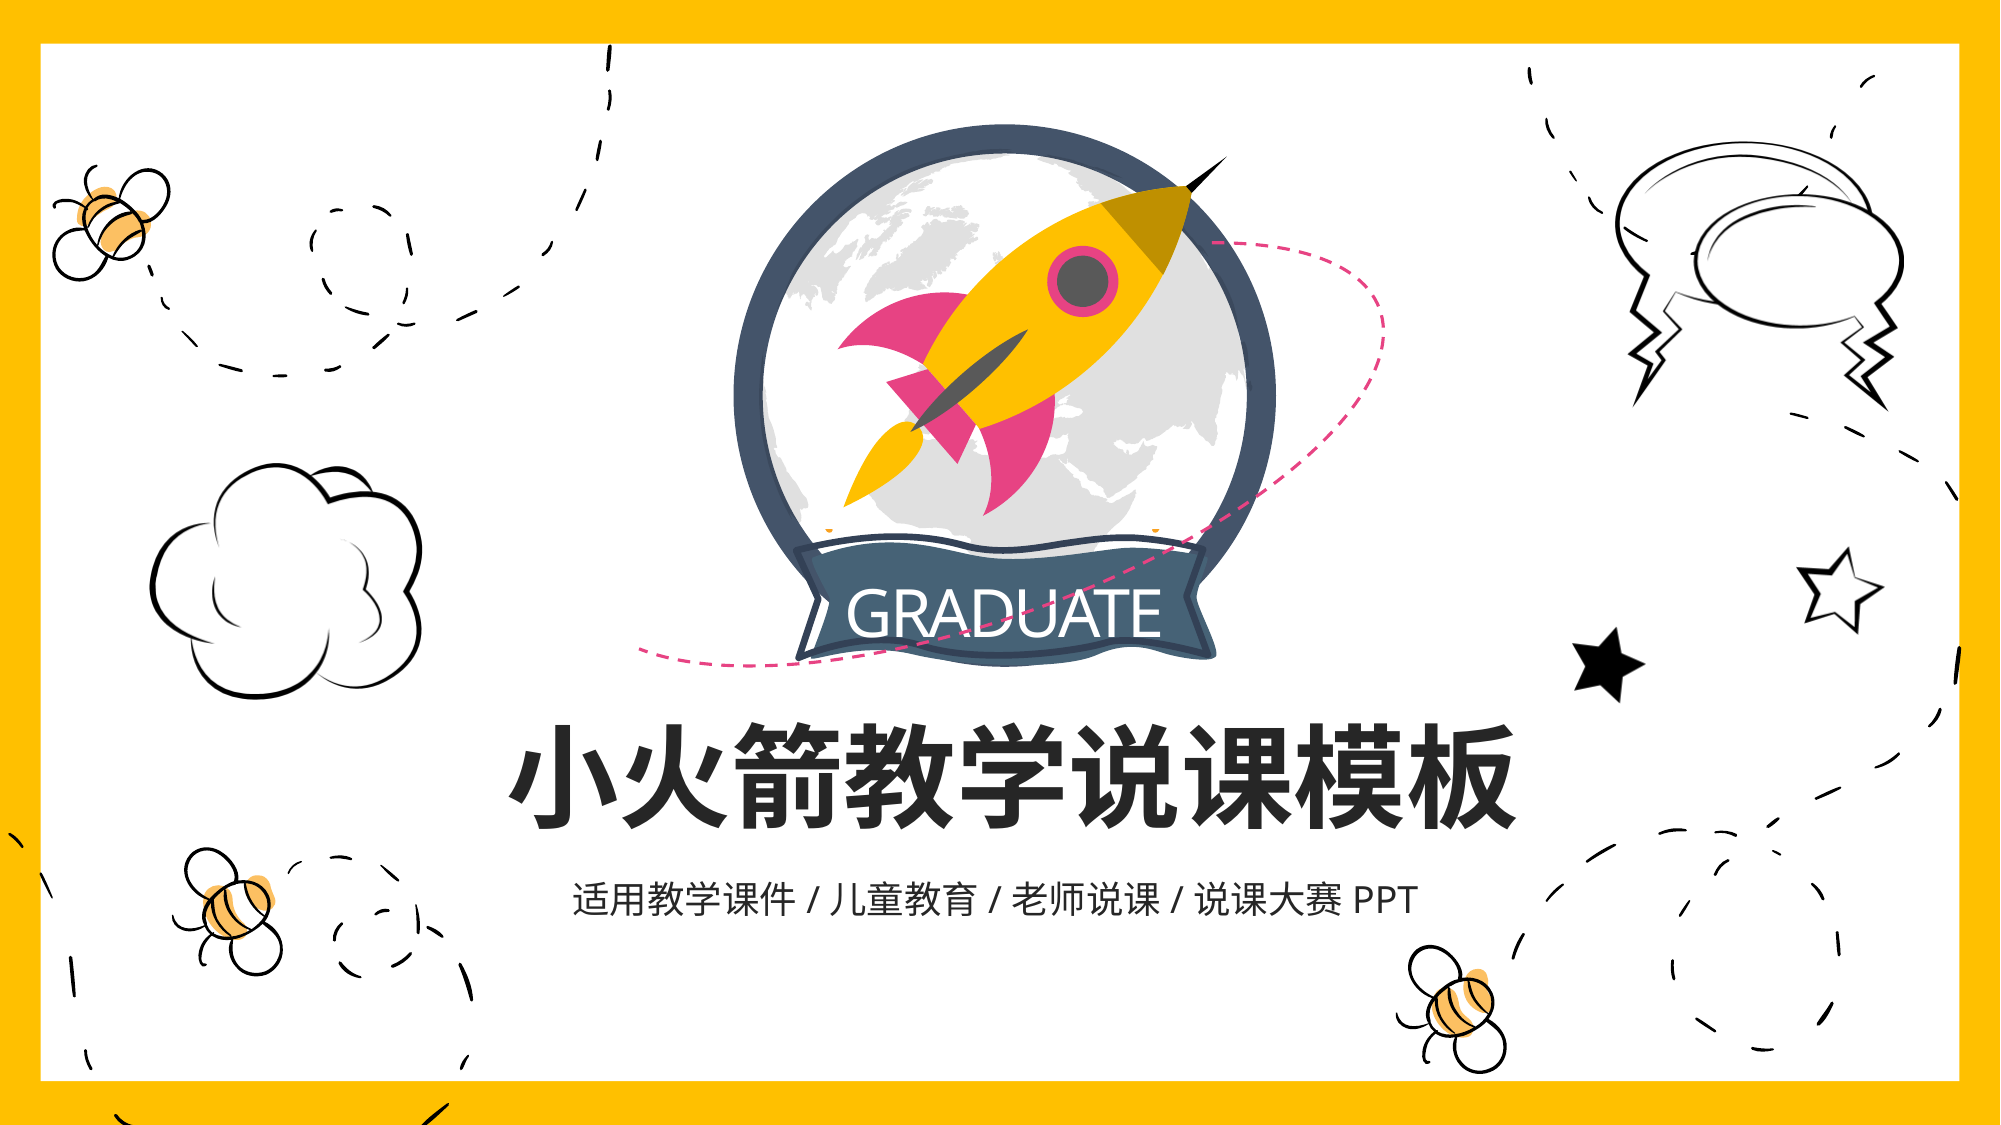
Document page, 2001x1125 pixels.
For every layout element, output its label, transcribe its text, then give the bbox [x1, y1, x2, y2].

picture [51, 43, 613, 378]
picture [149, 463, 423, 701]
text_box 适用教学课件/儿童教育/老师说课/说课大赛PPT [475, 868, 1394, 929]
text_box 小火箭教学说课模板 [303, 699, 1394, 850]
picture [1796, 546, 1885, 635]
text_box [558, 138, 1406, 665]
picture [1527, 67, 1959, 500]
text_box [837, 156, 1227, 516]
picture [1394, 626, 1962, 1075]
picture [0, 775, 475, 1125]
